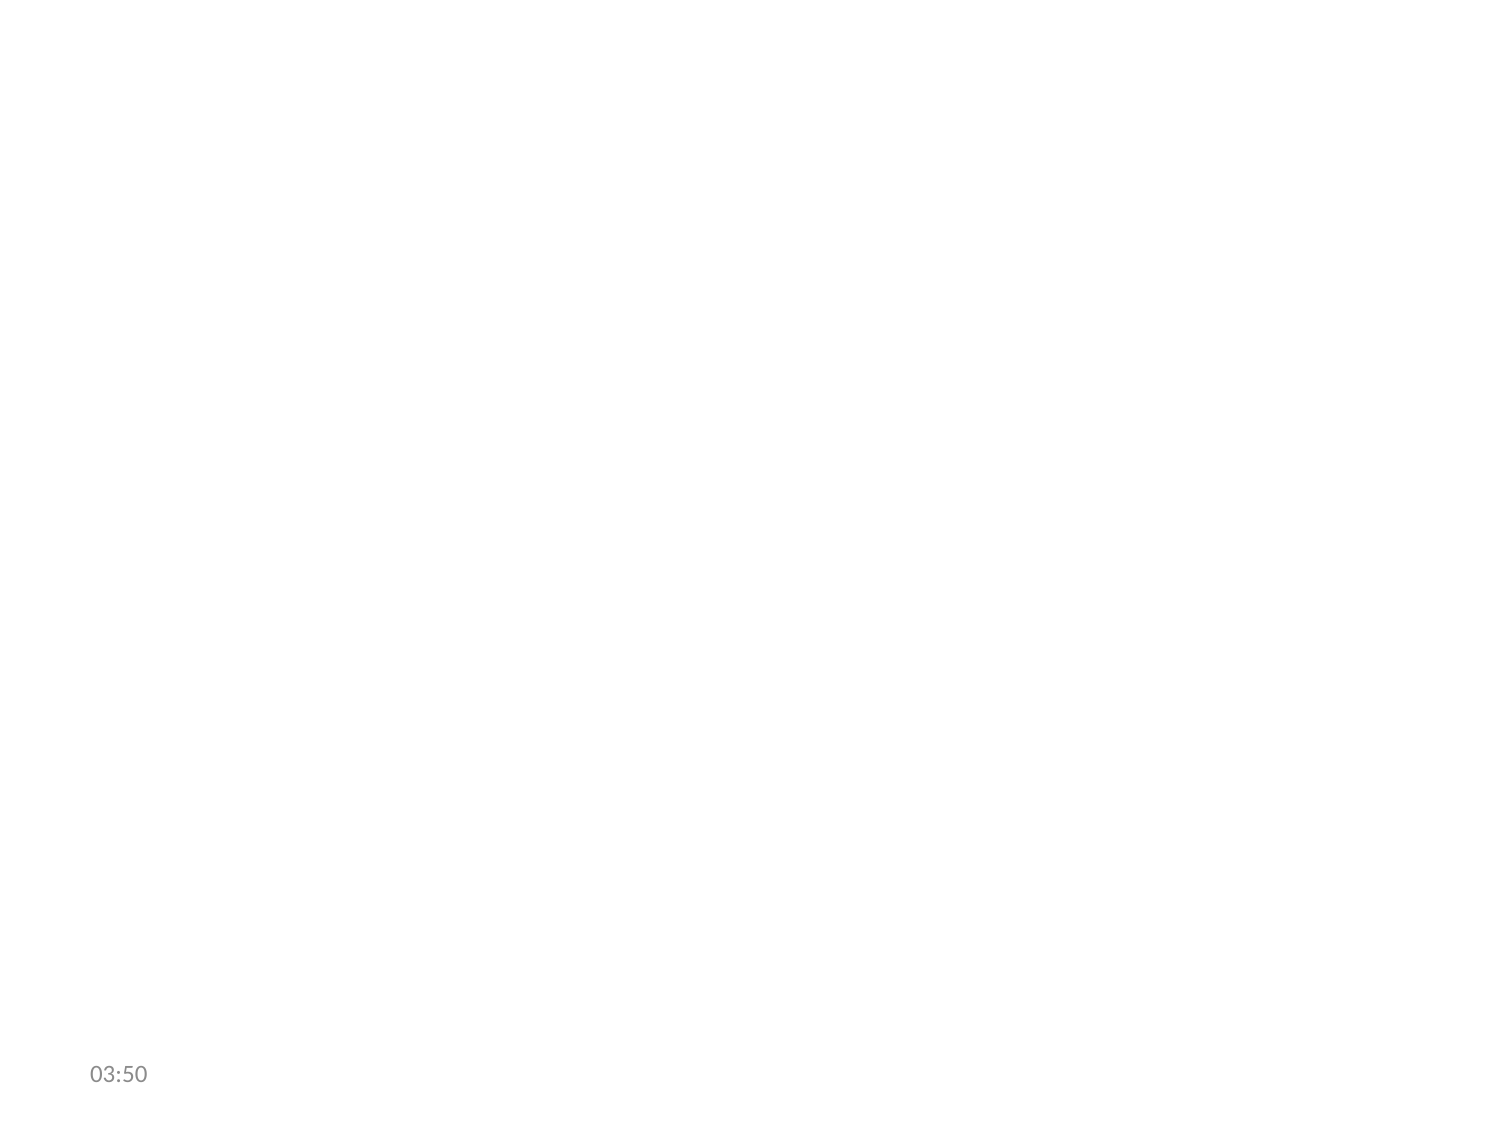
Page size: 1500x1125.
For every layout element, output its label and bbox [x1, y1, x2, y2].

slide_number [75, 1042, 425, 1103]
